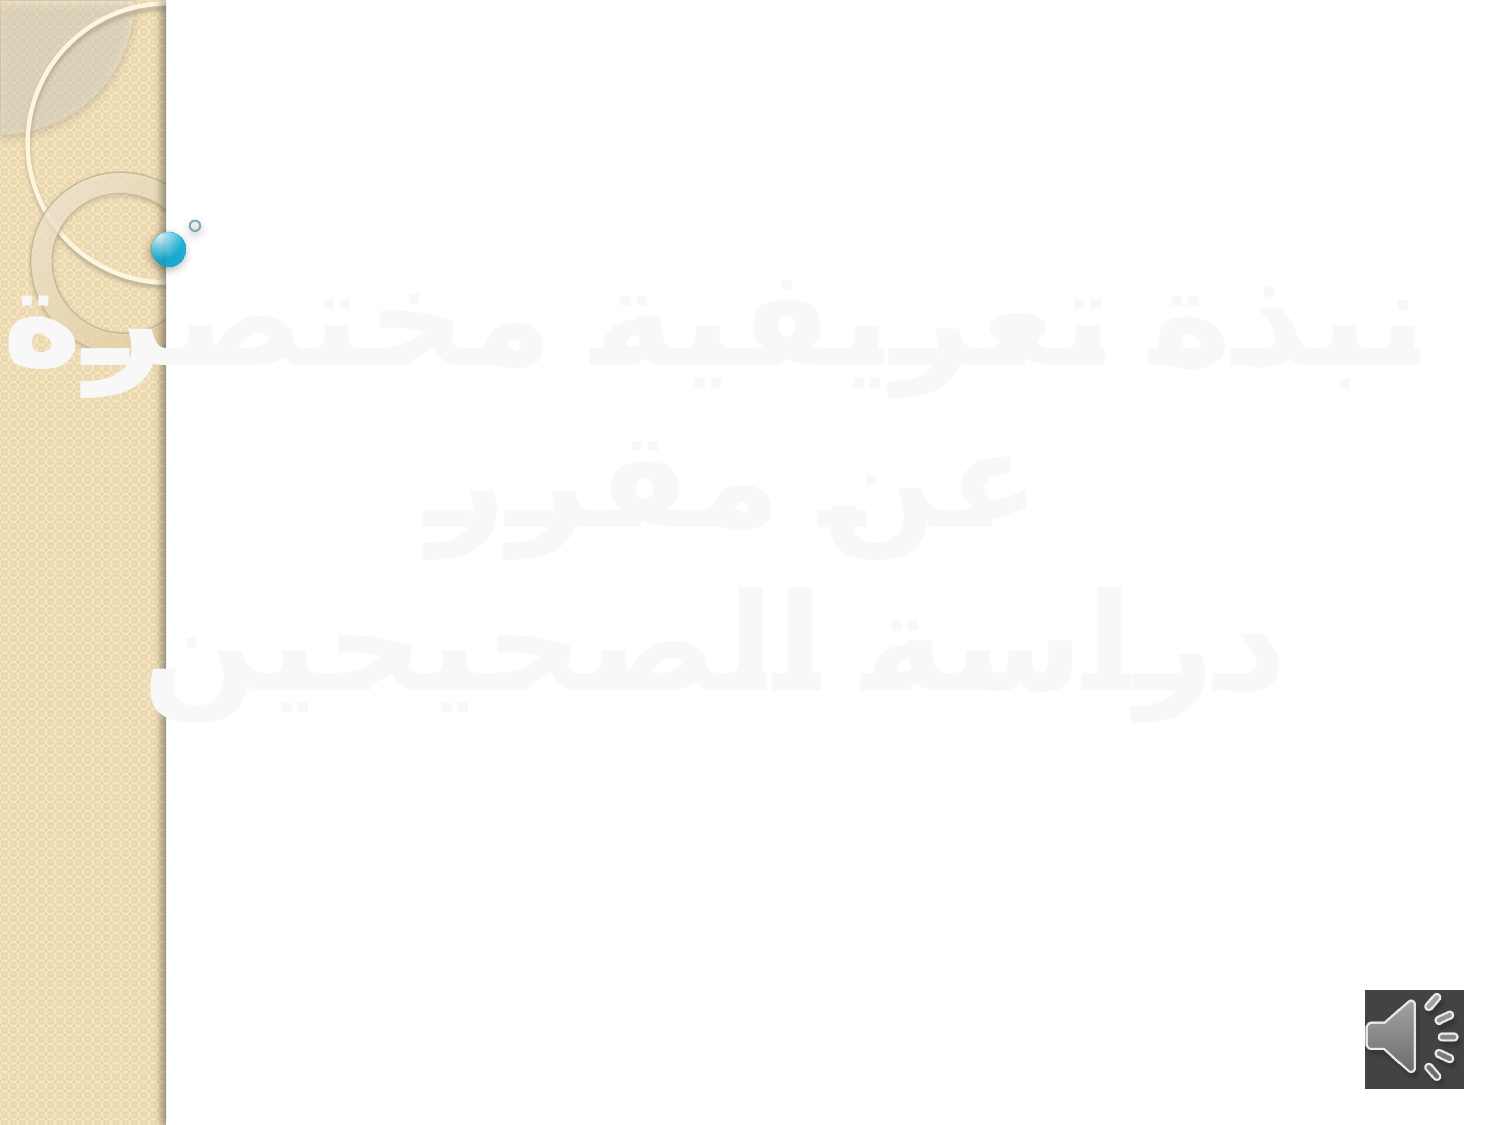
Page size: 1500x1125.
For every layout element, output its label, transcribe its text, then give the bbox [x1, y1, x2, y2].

text_box نبذة تعريفية مختصرة عن مقرر دراسة الصحيحين [0, 222, 1442, 725]
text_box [1364, 989, 1465, 1090]
